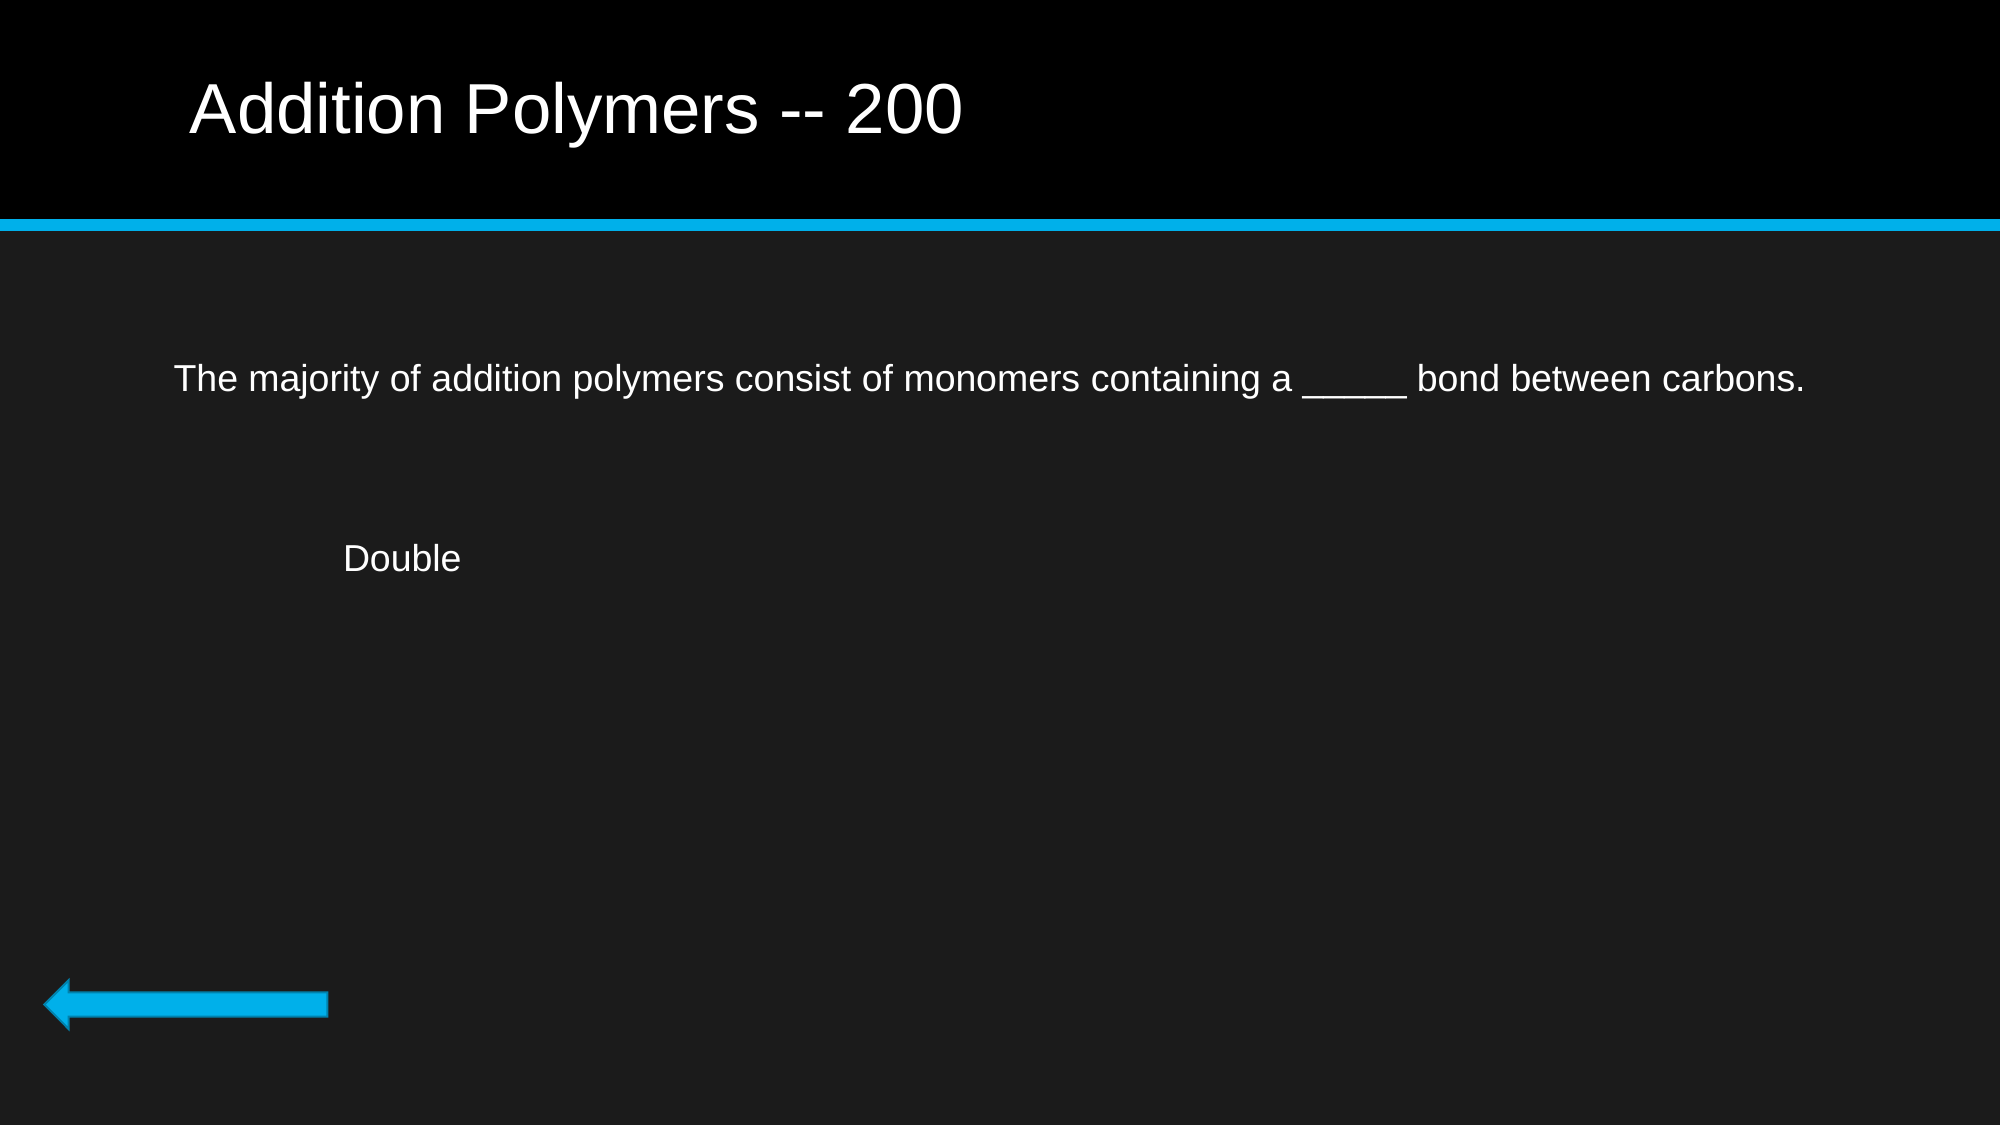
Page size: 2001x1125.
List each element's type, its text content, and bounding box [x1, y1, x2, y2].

text_box The majority of addition polymers consist of monomers containing a _____ bond between carbons. [158, 346, 1822, 406]
title Addition Polymers -- 200 [174, 20, 1825, 201]
text_box [42, 977, 329, 1032]
text_box Double [328, 526, 477, 586]
